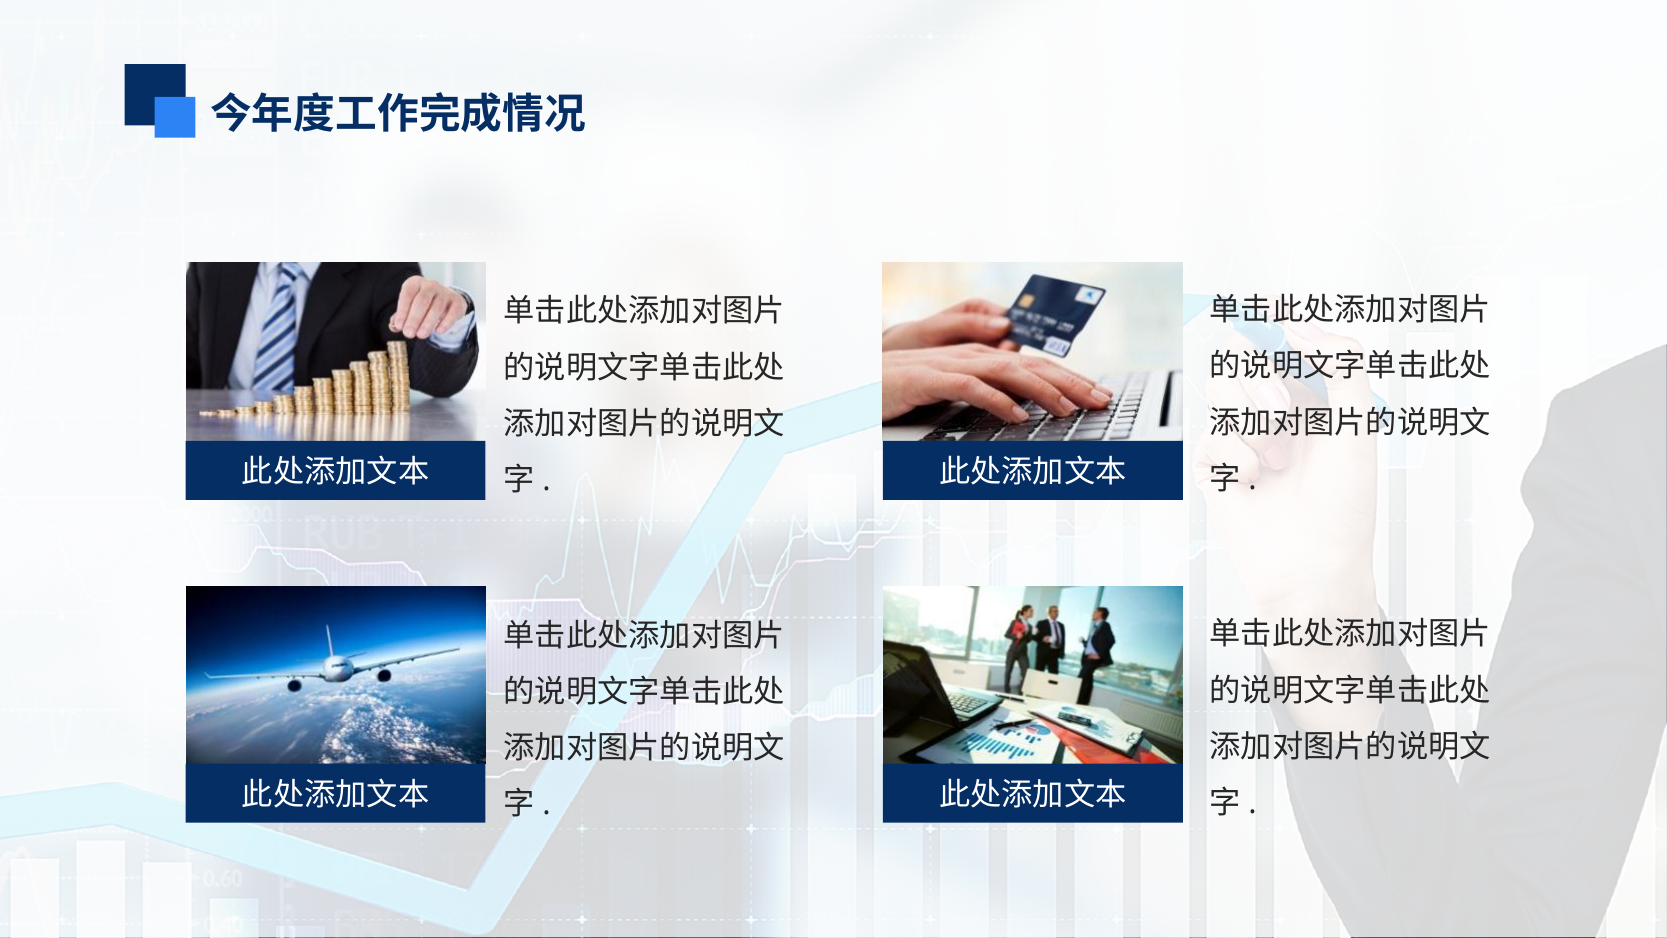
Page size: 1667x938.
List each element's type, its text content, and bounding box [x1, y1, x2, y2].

text_box 此处添加文本 [882, 770, 1183, 823]
text_box 单击此处添加对图片的说明文字单击此处添加对图片的说明文字. [1193, 262, 1531, 499]
text_box 此处添加文本 [185, 449, 486, 500]
text_box [153, 95, 197, 140]
text_box 今年度工作完成情况 [195, 78, 621, 144]
text_box 单击此处添加对图片的说明文字单击此处添加对图片的说明文字. [1193, 586, 1531, 823]
picture [185, 262, 486, 442]
text_box 单击此处添加对图片的说明文字单击此处添加对图片的说明文字. [487, 263, 825, 500]
picture [185, 586, 486, 764]
text_box 此处添加文本 [882, 450, 1183, 500]
text_box [123, 62, 188, 127]
text_box 此处添加文本 [185, 770, 486, 823]
text_box 单击此处添加对图片的说明文字单击此处添加对图片的说明文字. [487, 587, 825, 824]
picture [882, 262, 1184, 442]
picture [883, 586, 1184, 764]
